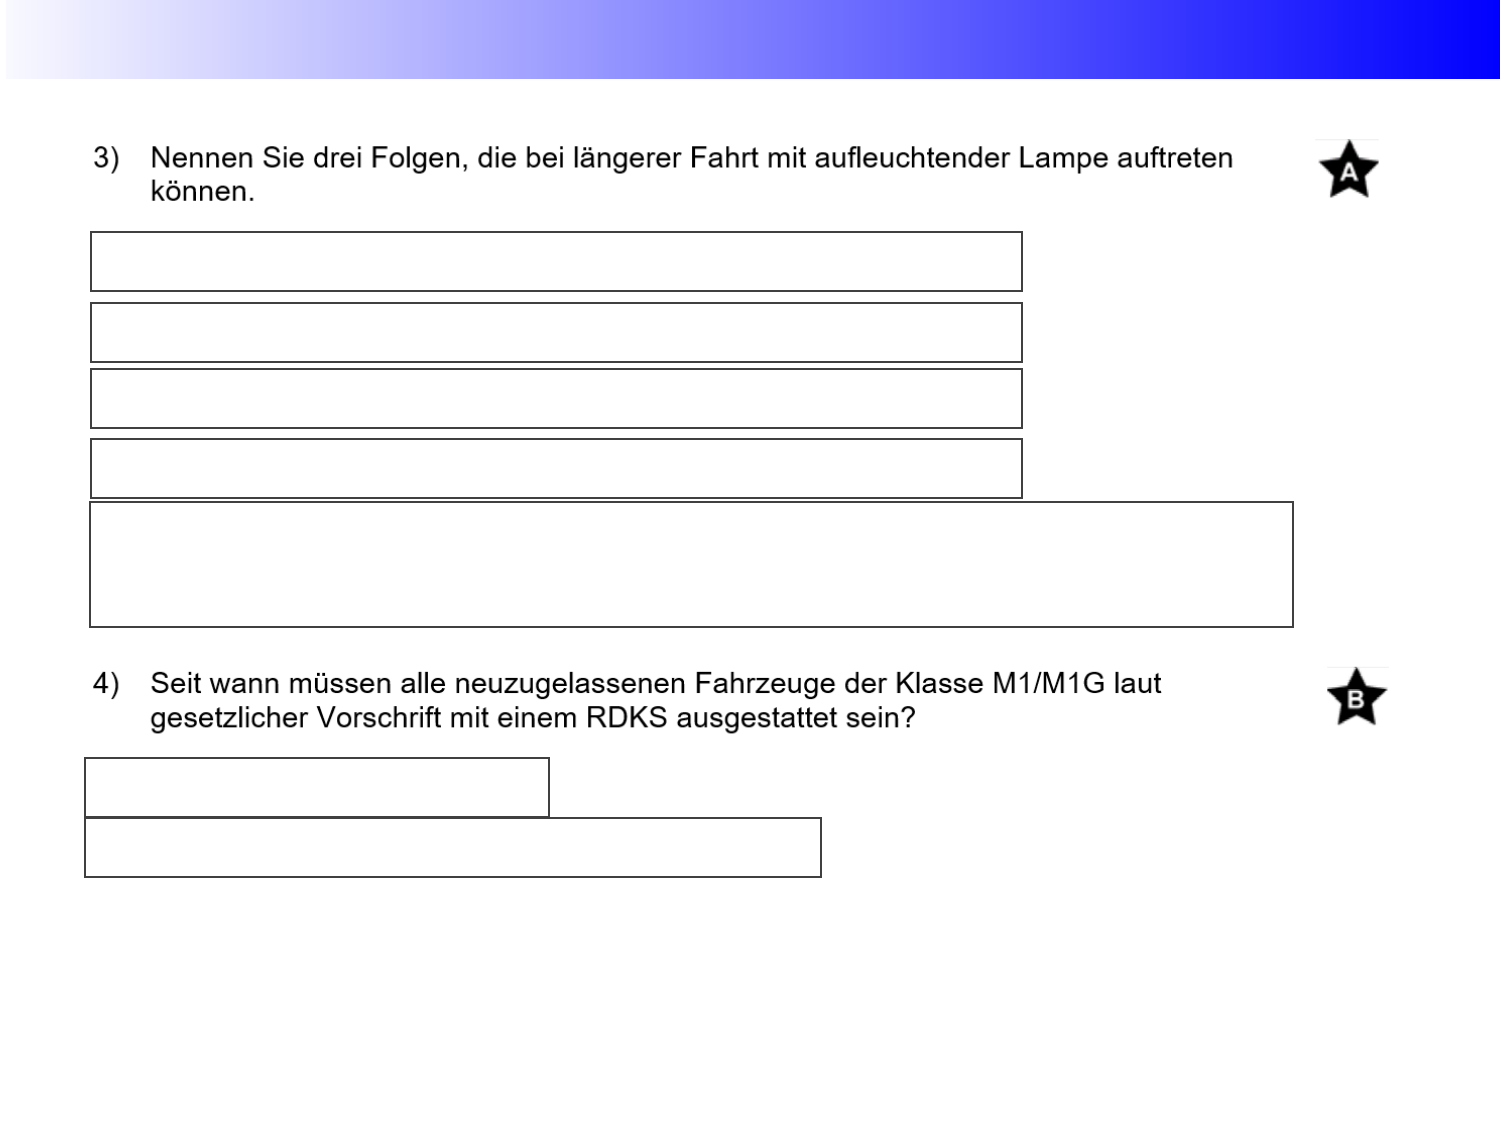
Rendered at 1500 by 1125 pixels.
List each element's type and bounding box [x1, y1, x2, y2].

picture [76, 113, 1410, 917]
